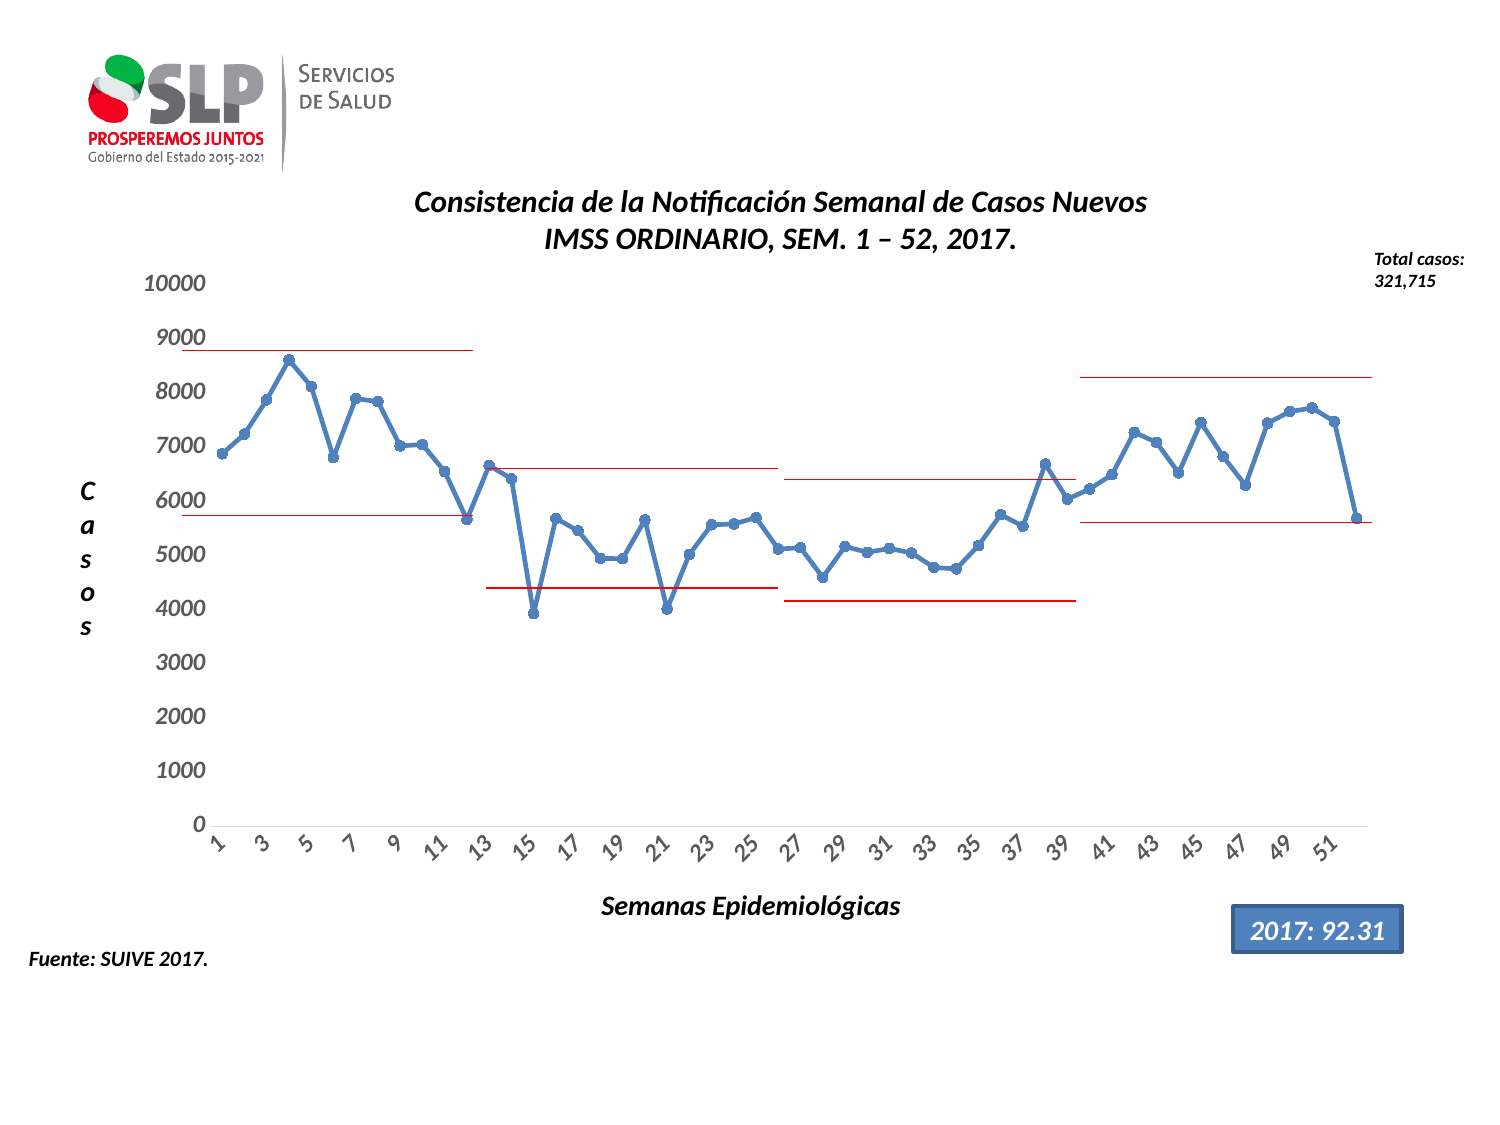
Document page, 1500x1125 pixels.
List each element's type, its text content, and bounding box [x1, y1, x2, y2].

text_box 2017: 92.31 [1231, 904, 1404, 954]
text_box Semanas Epidemiológicas [420, 889, 1088, 929]
text_box Fuente: SUIVE 2017. [13, 937, 331, 979]
picture [88, 54, 394, 172]
text_box Casos [65, 465, 102, 649]
chart [116, 260, 1394, 881]
text_box Consistencia de la Notificación Semanal de Casos Nuevos IMSS ORDINARIO, SEM. 1 – 52, 2017. [202, 173, 1360, 258]
text_box Total casos: 321,715 [1359, 238, 1484, 299]
